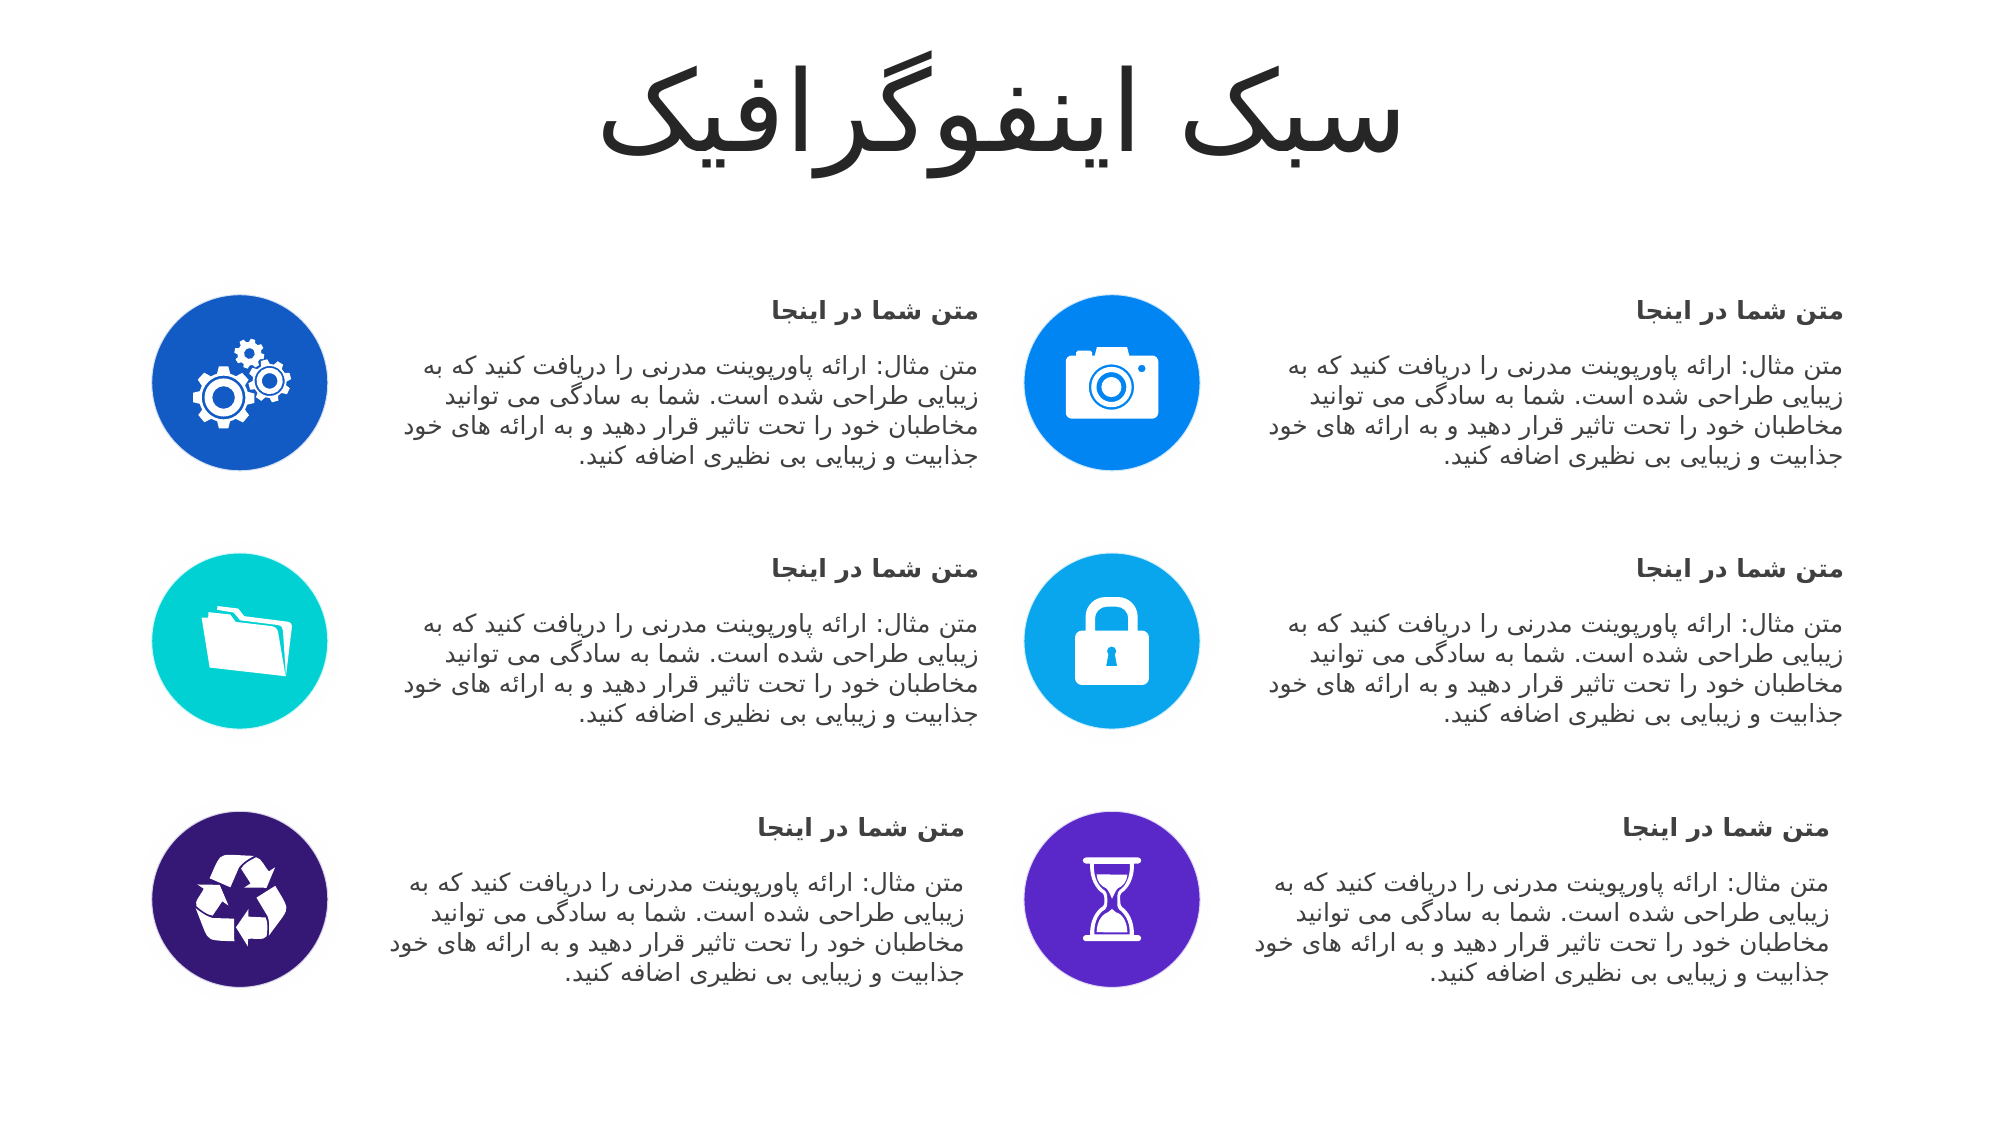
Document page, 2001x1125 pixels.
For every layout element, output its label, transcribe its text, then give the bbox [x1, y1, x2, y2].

text_box [150, 293, 330, 473]
text_box [150, 809, 330, 989]
text_box [1081, 856, 1143, 943]
text_box [1022, 551, 1202, 731]
text_box [193, 853, 288, 950]
text_box [200, 604, 293, 678]
text_box [1074, 596, 1151, 687]
text_box [1064, 345, 1160, 420]
text_box [192, 337, 293, 430]
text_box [364, 286, 995, 449]
text_box [1022, 293, 1202, 473]
list سبک اینفوگرافیک [53, 55, 1952, 175]
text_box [1215, 803, 1846, 965]
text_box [1229, 545, 1860, 707]
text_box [350, 803, 981, 965]
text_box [364, 545, 995, 707]
text_box [1022, 809, 1202, 989]
text_box [150, 551, 330, 731]
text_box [1229, 286, 1860, 449]
